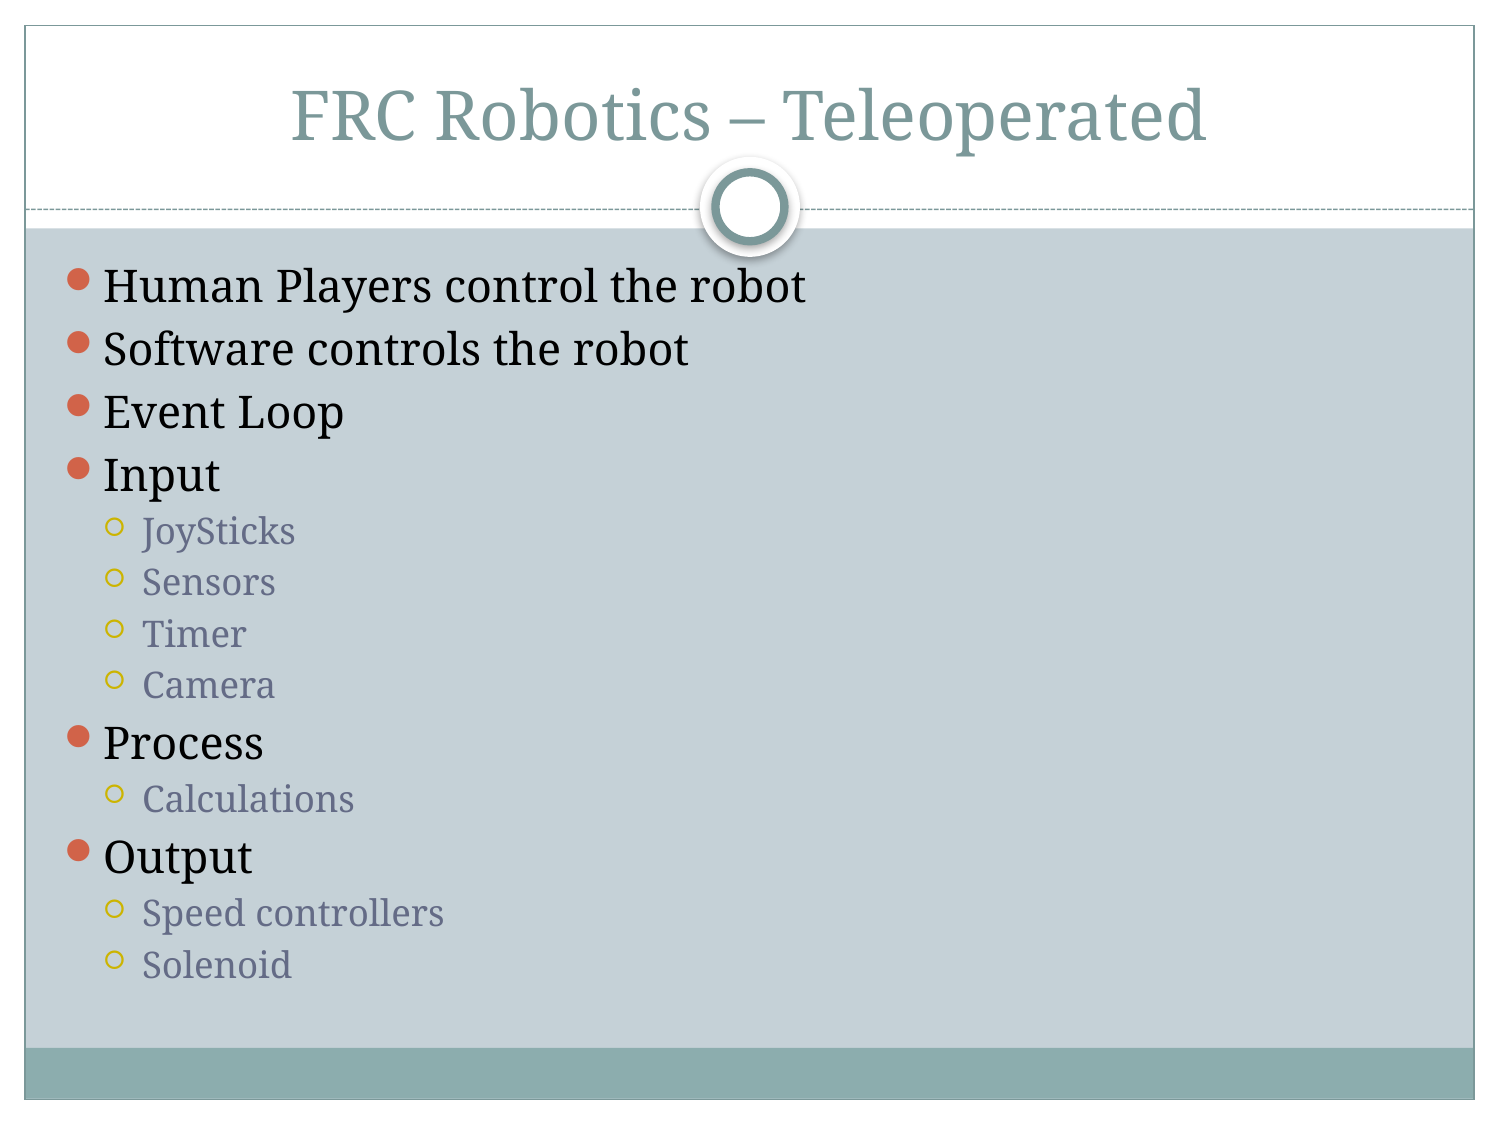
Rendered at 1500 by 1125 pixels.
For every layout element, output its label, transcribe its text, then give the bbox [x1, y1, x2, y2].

title FRC Robotics – Teleoperated [49, 37, 1450, 162]
list Human Players control the robot Software controls the robot Event Loop Input JoySticks Sensors Timer Camera Process Calculations Output Speed controllers Solenoid [49, 250, 1445, 1001]
